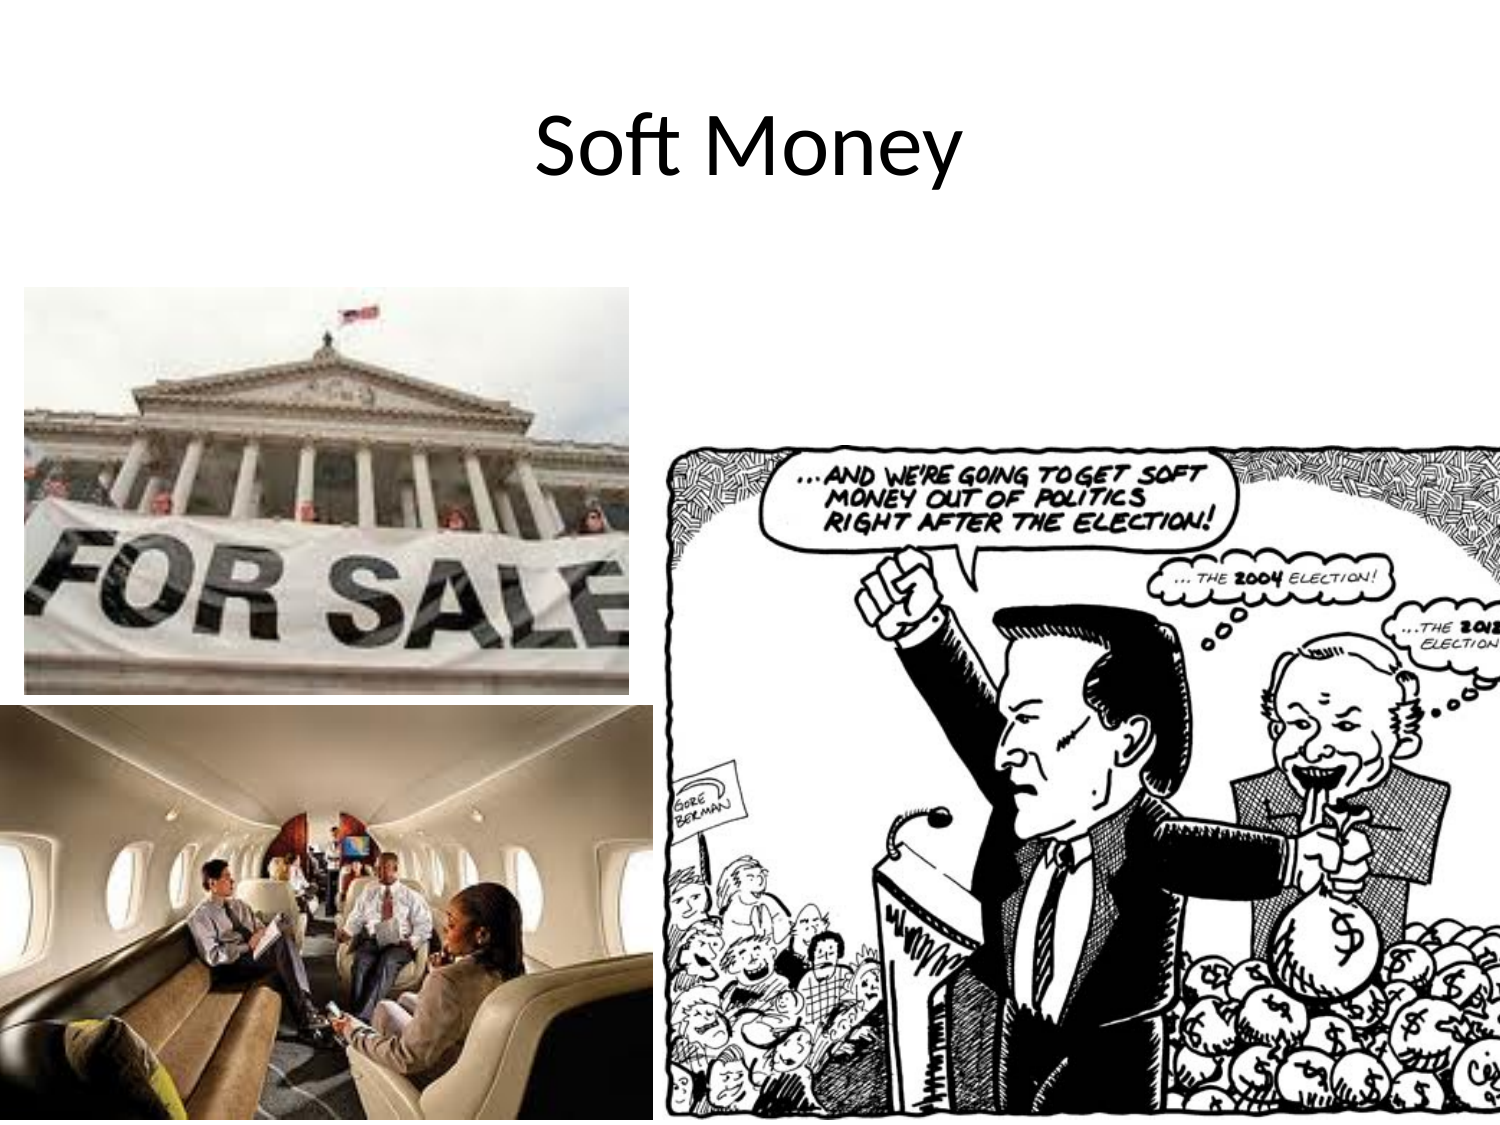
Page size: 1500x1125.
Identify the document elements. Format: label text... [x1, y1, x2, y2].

title Soft Money [75, 45, 1425, 233]
picture [24, 287, 629, 695]
picture [662, 445, 1500, 1121]
picture [0, 705, 653, 1121]
